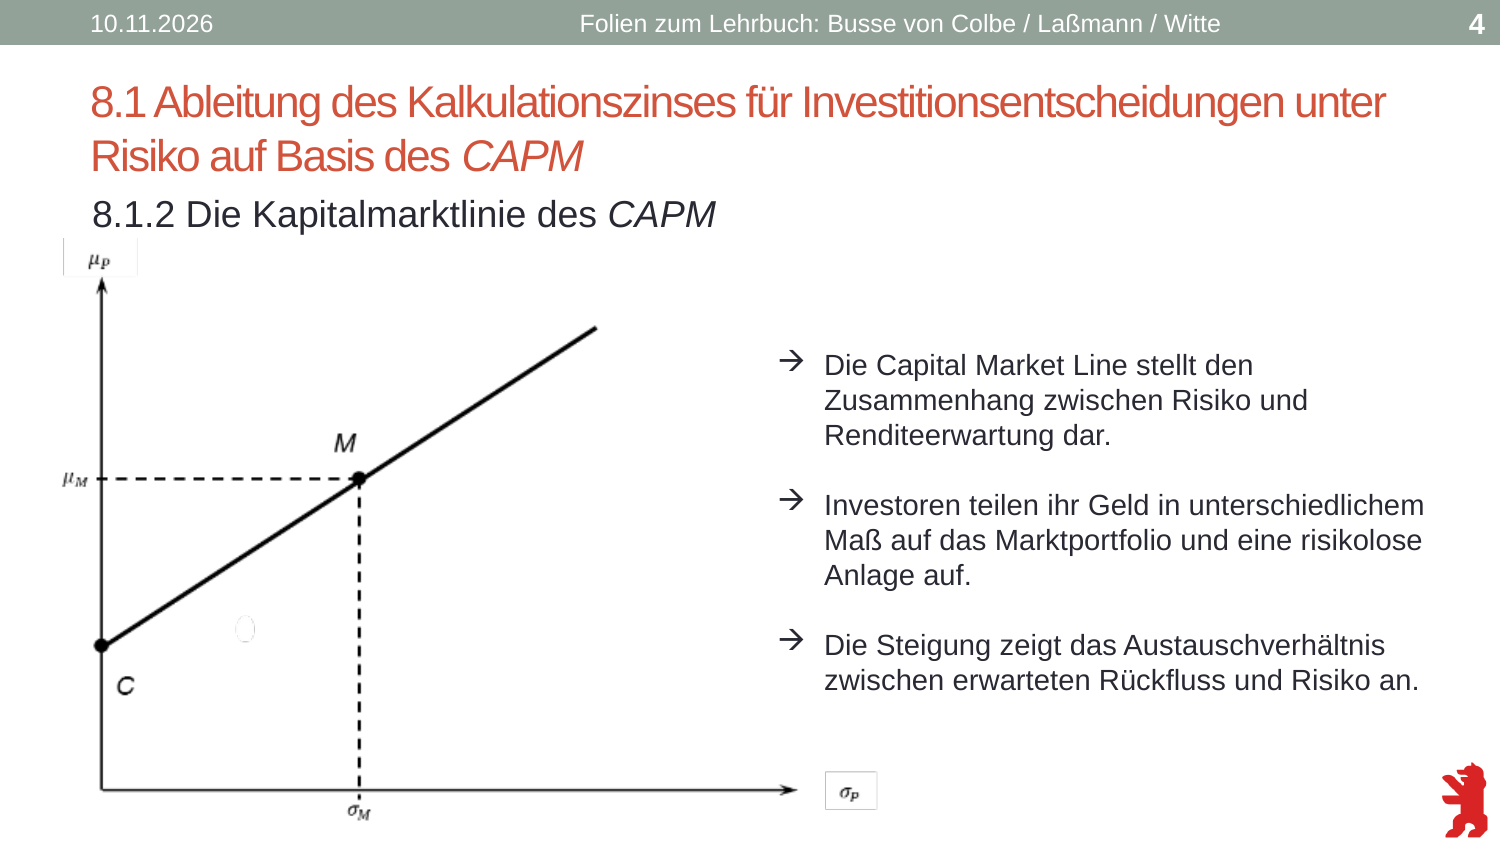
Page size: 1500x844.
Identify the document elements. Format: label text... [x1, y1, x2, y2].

title 8.1 Ableitung des Kalkulationszinses für Investitionsentscheidungen unter Risiko auf Basis des CAPM [75, 65, 1425, 188]
footer Folien zum Lehrbuch: Busse von Colbe / Laßmann / Witte [562, 2, 1238, 43]
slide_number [75, 2, 550, 43]
picture [1434, 760, 1500, 844]
text_box Die Capital Market Line stellt den Zusammenhang zwischen Risiko und Renditeerwartung dar. Investoren teilen ihr Geld in unterschiedlichem Maß auf das Marktportfolio und eine risikolose Anlage auf. Die Steigung zeigt das Austauschverhältnis zwischen erwarteten Rückfluss und Risiko an. [890, 339, 1449, 704]
picture [38, 238, 882, 827]
text_box 8.1.2 Die Kapitalmarktlinie des CAPM [77, 182, 731, 235]
slide_number 4 [1325, 2, 1500, 43]
